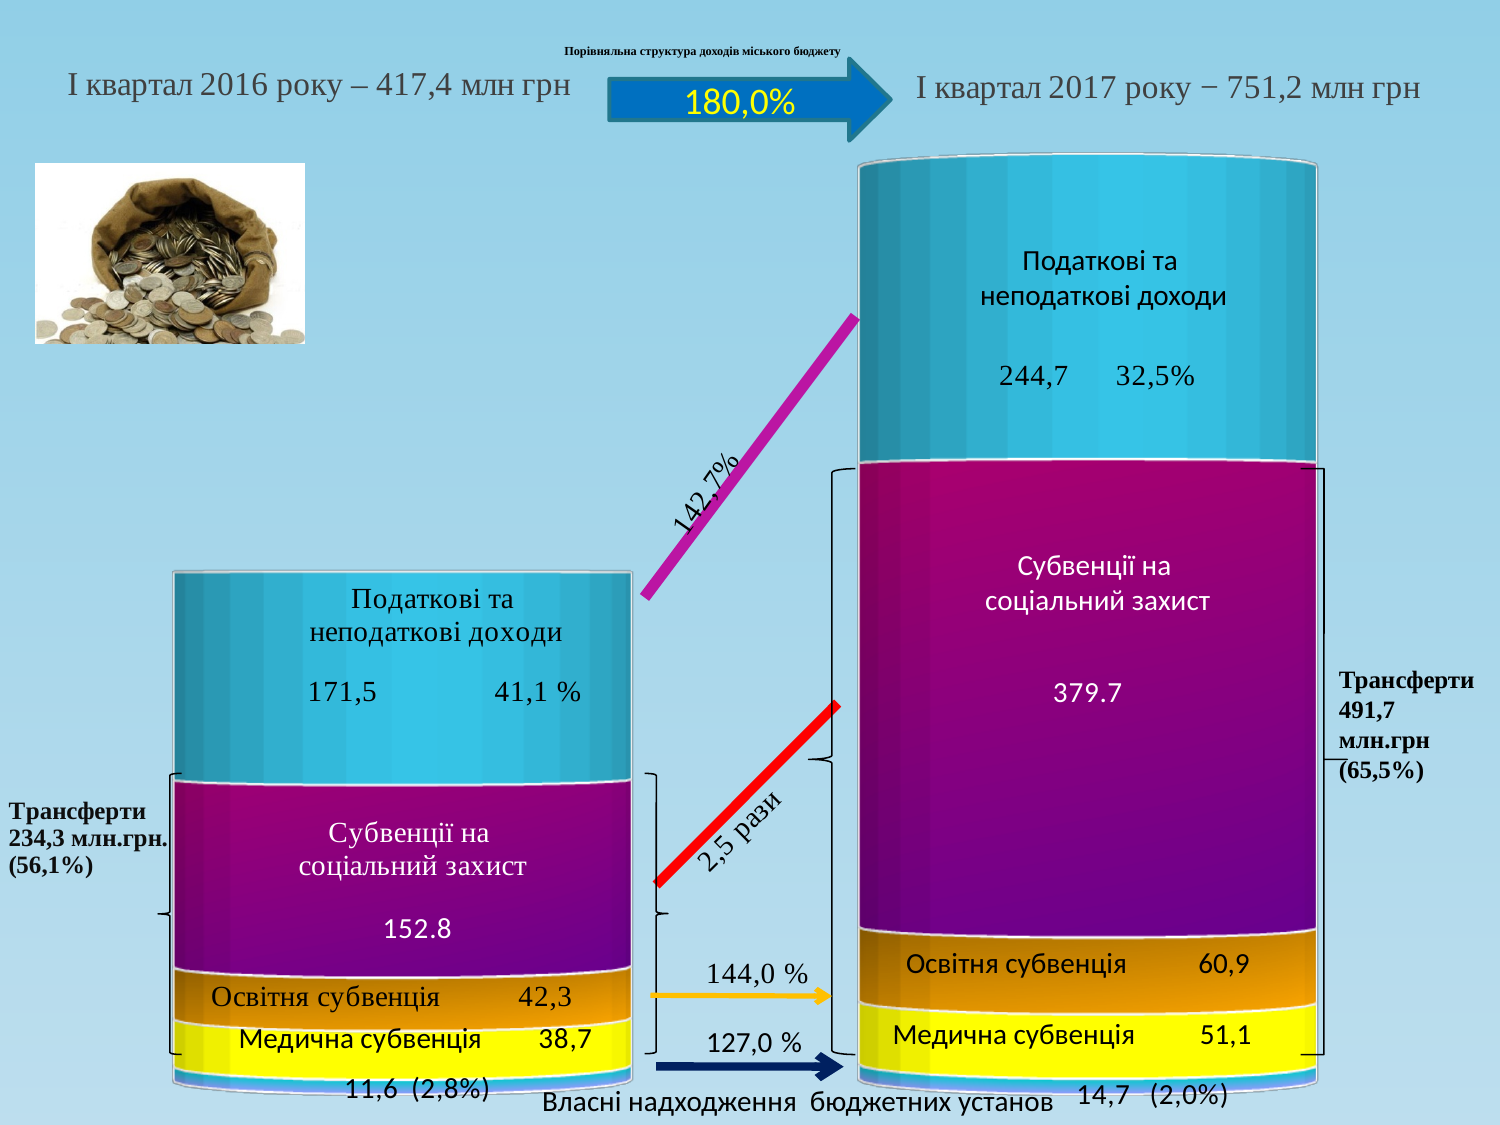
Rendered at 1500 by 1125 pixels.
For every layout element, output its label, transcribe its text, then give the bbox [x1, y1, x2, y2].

chart [0, 58, 1500, 1125]
title Порівняльна структура доходів міського бюджету [117, 35, 1289, 56]
picture [34, 163, 305, 344]
